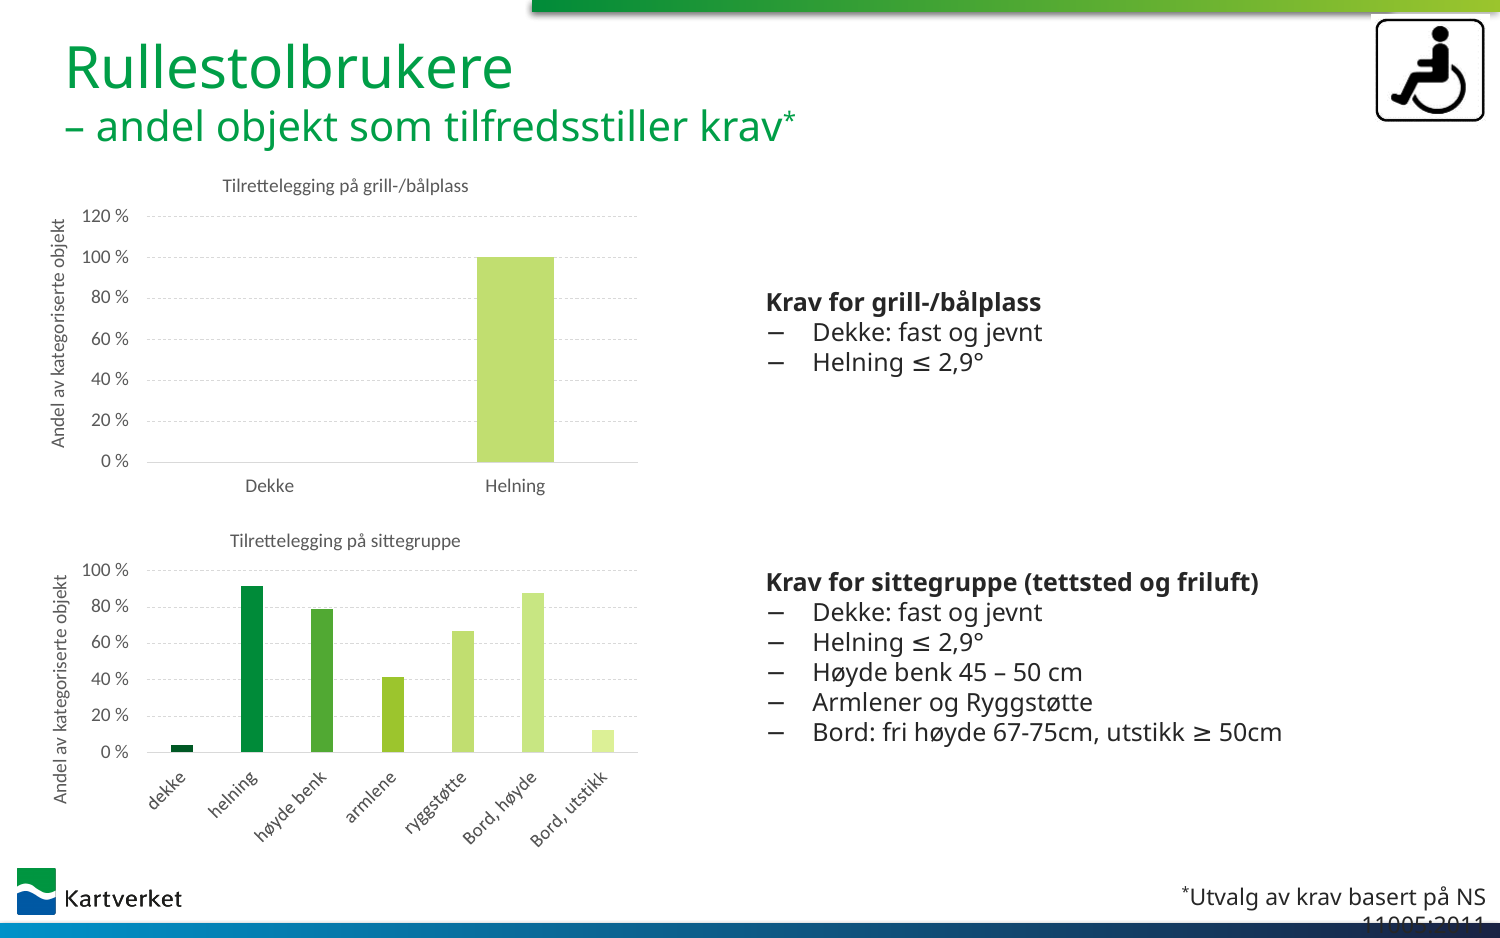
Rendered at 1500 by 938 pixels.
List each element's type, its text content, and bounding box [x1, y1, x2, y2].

picture [41, 166, 650, 505]
picture [41, 520, 650, 859]
text_box *Utvalg av krav basert på NS 11005:2011 [1068, 873, 1500, 938]
text_box Krav for sittegruppe (tettsted og friluft) Dekke: fast og jevnt Helning ≤ 2,9° Høyde benk 45 – 50 cm Armlener og Ryggstøtte Bord: fri høyde 67-75cm, utstikk ≥ 50cm [750, 559, 1500, 754]
text_box Krav for grill-/bålplass Dekke: fast og jevnt Helning ≤ 2,9° [750, 279, 1452, 384]
text_box Rullestolbrukere – andel objekt som tilfredsstiller krav* [49, 14, 1431, 158]
picture [1371, 13, 1491, 127]
